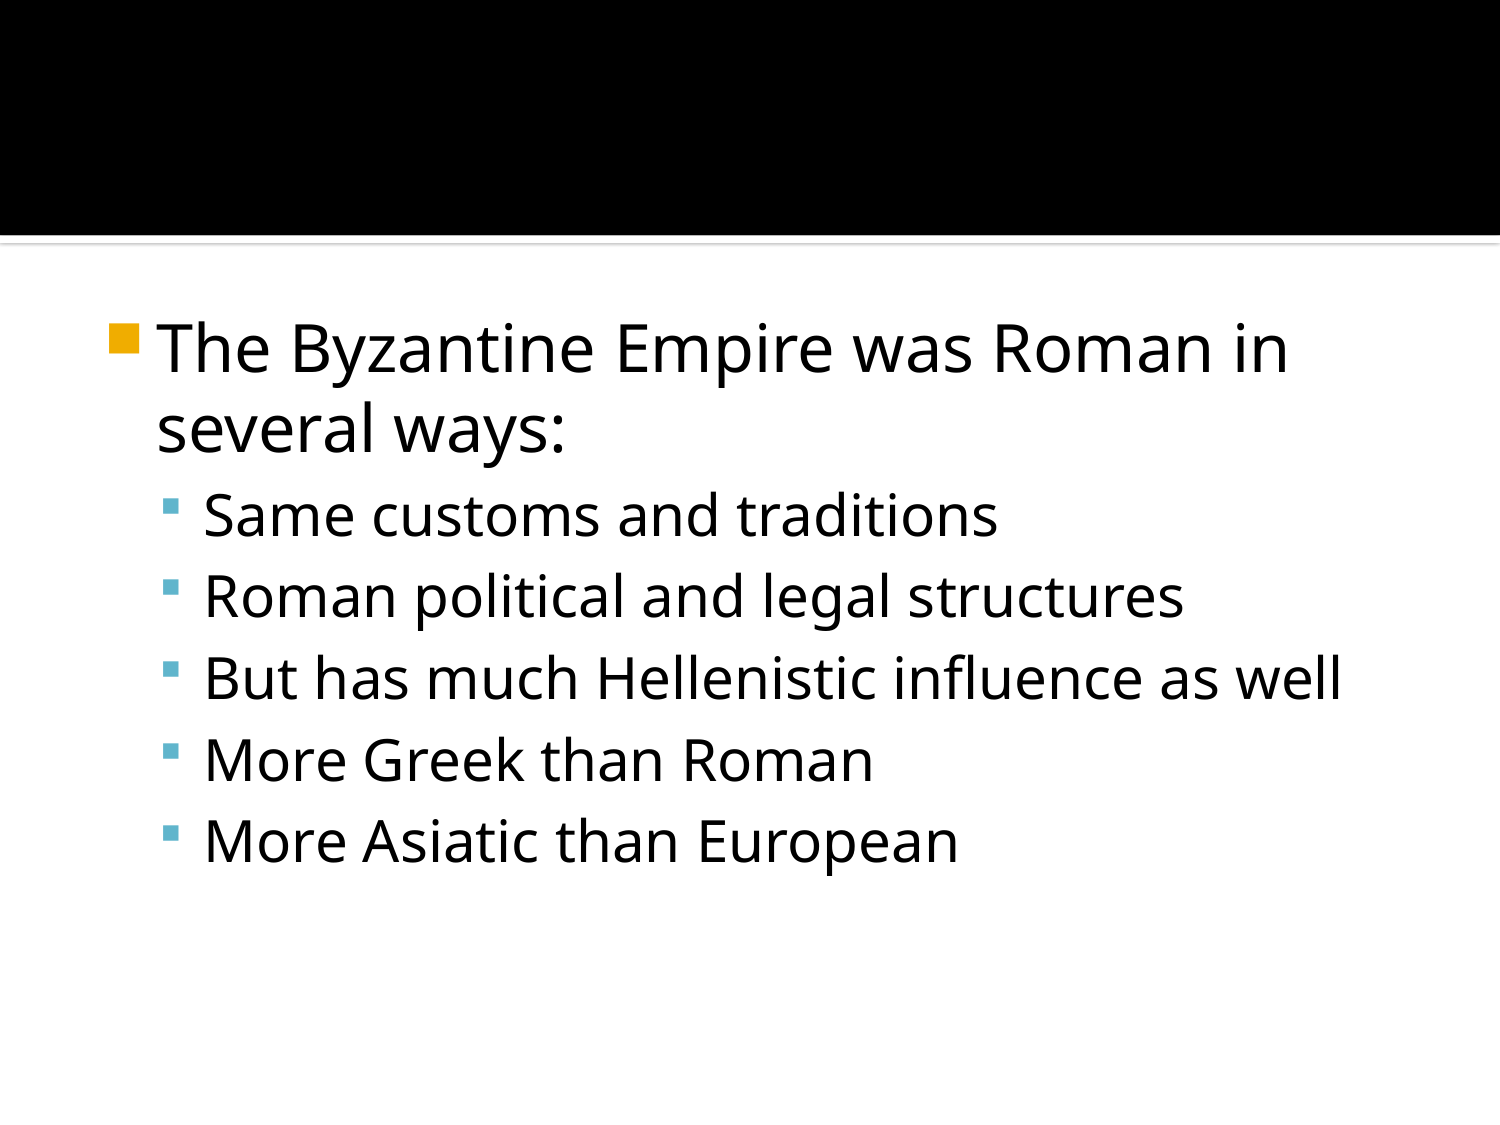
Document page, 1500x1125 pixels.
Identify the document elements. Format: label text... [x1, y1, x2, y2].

list The Byzantine Empire was Roman in several ways: Same customs and traditions Roman political and legal structures But has much Hellenistic influence as well More Greek than Roman More Asiatic than European [75, 291, 1425, 1050]
